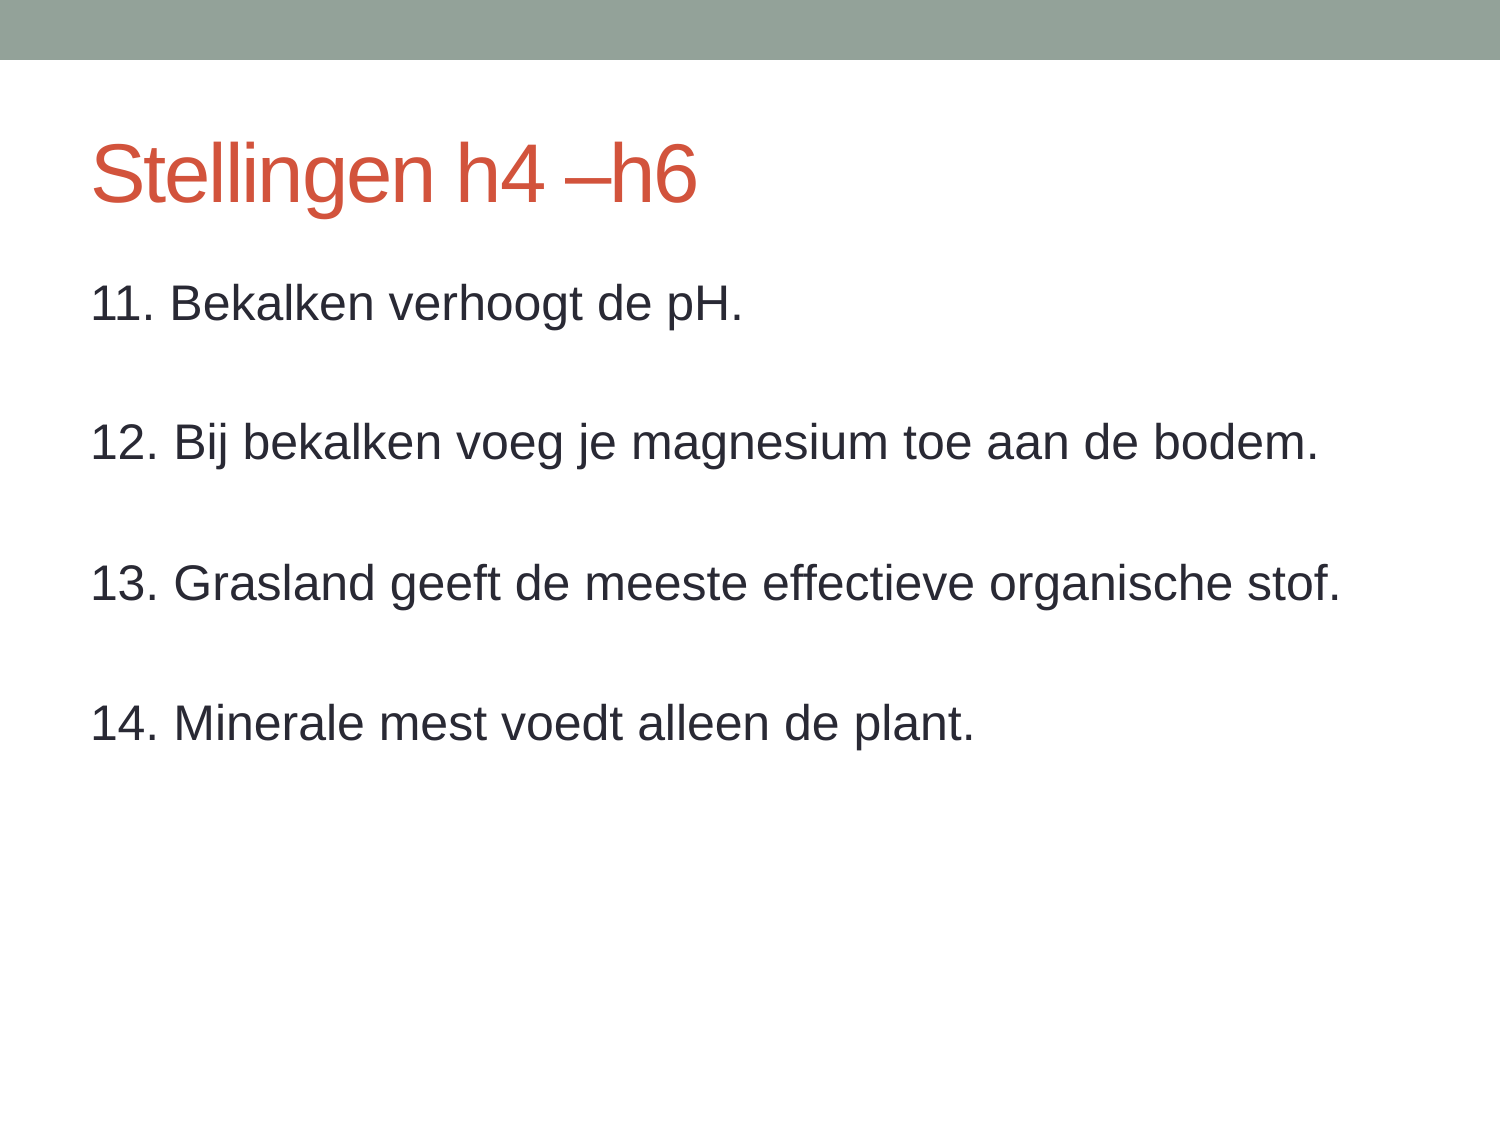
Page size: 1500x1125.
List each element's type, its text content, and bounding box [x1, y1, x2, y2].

list 11. Bekalken verhoogt de pH. 12. Bij bekalken voeg je magnesium toe aan de bodem. 13. Grasland geeft de meeste effectieve organische stof. 14. Minerale mest voedt alleen de plant. [75, 262, 1425, 1063]
title Stellingen h4 –h6 [75, 87, 1425, 250]
